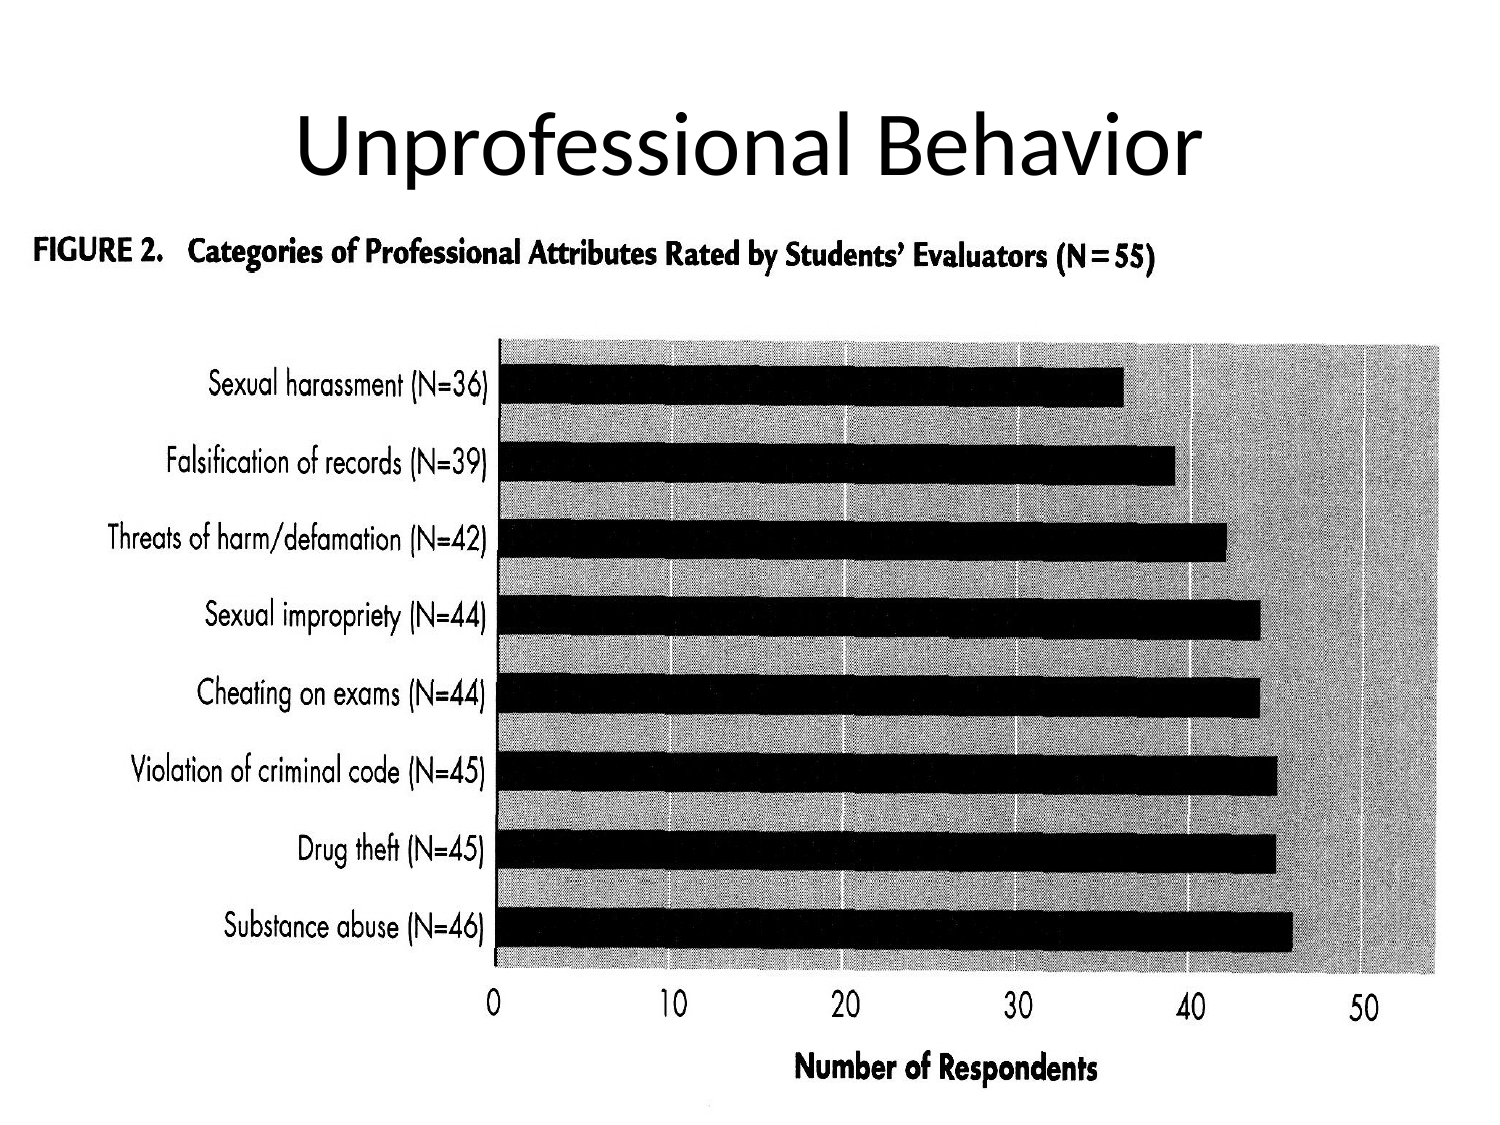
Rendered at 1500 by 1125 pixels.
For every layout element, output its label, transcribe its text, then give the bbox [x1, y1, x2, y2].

title Unprofessional Behavior [75, 45, 1425, 210]
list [0, 212, 1500, 1125]
